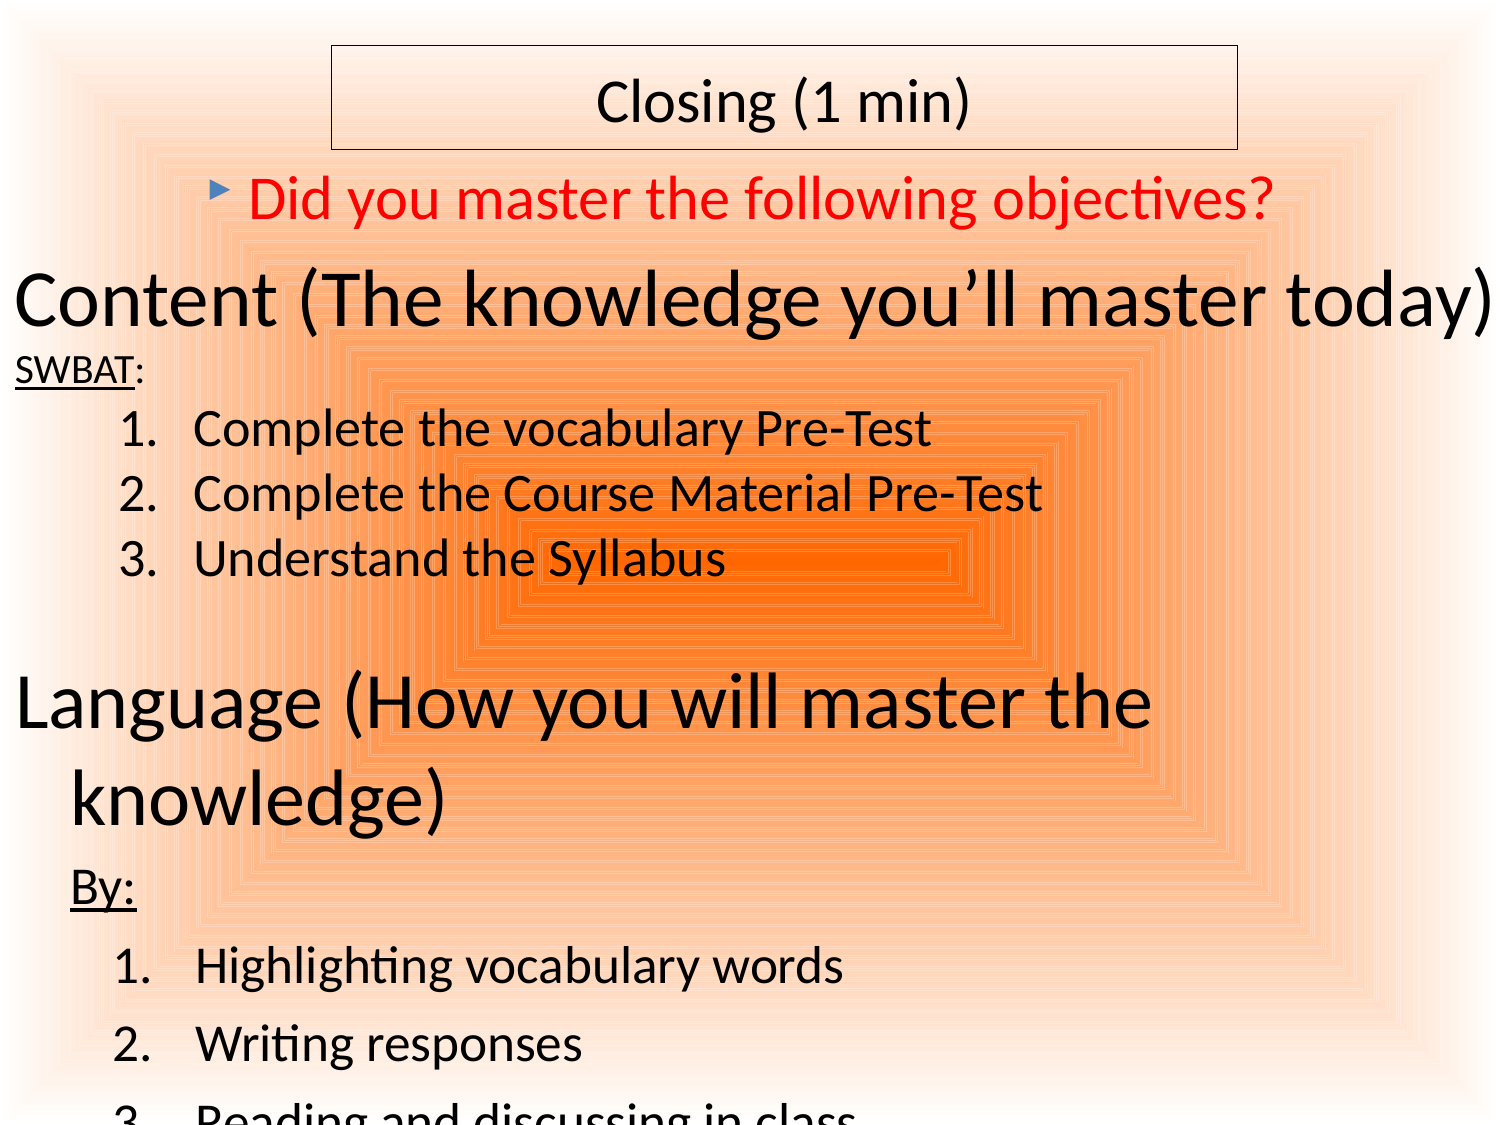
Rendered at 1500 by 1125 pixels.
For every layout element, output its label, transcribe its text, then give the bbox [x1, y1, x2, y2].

text_box Did you master the following objectives? [15, 149, 1450, 237]
list Language (How you will master the knowledge) By: Highlighting vocabulary words Writing responses Reading and discussing in class [0, 770, 1500, 1125]
text_box Content (The knowledge you’ll master today) SWBAT: Complete the vocabulary Pre-Test Complete the Course Material Pre-Test Understand the Syllabus [0, 237, 1500, 770]
title Closing (1 min) [331, 45, 1238, 149]
